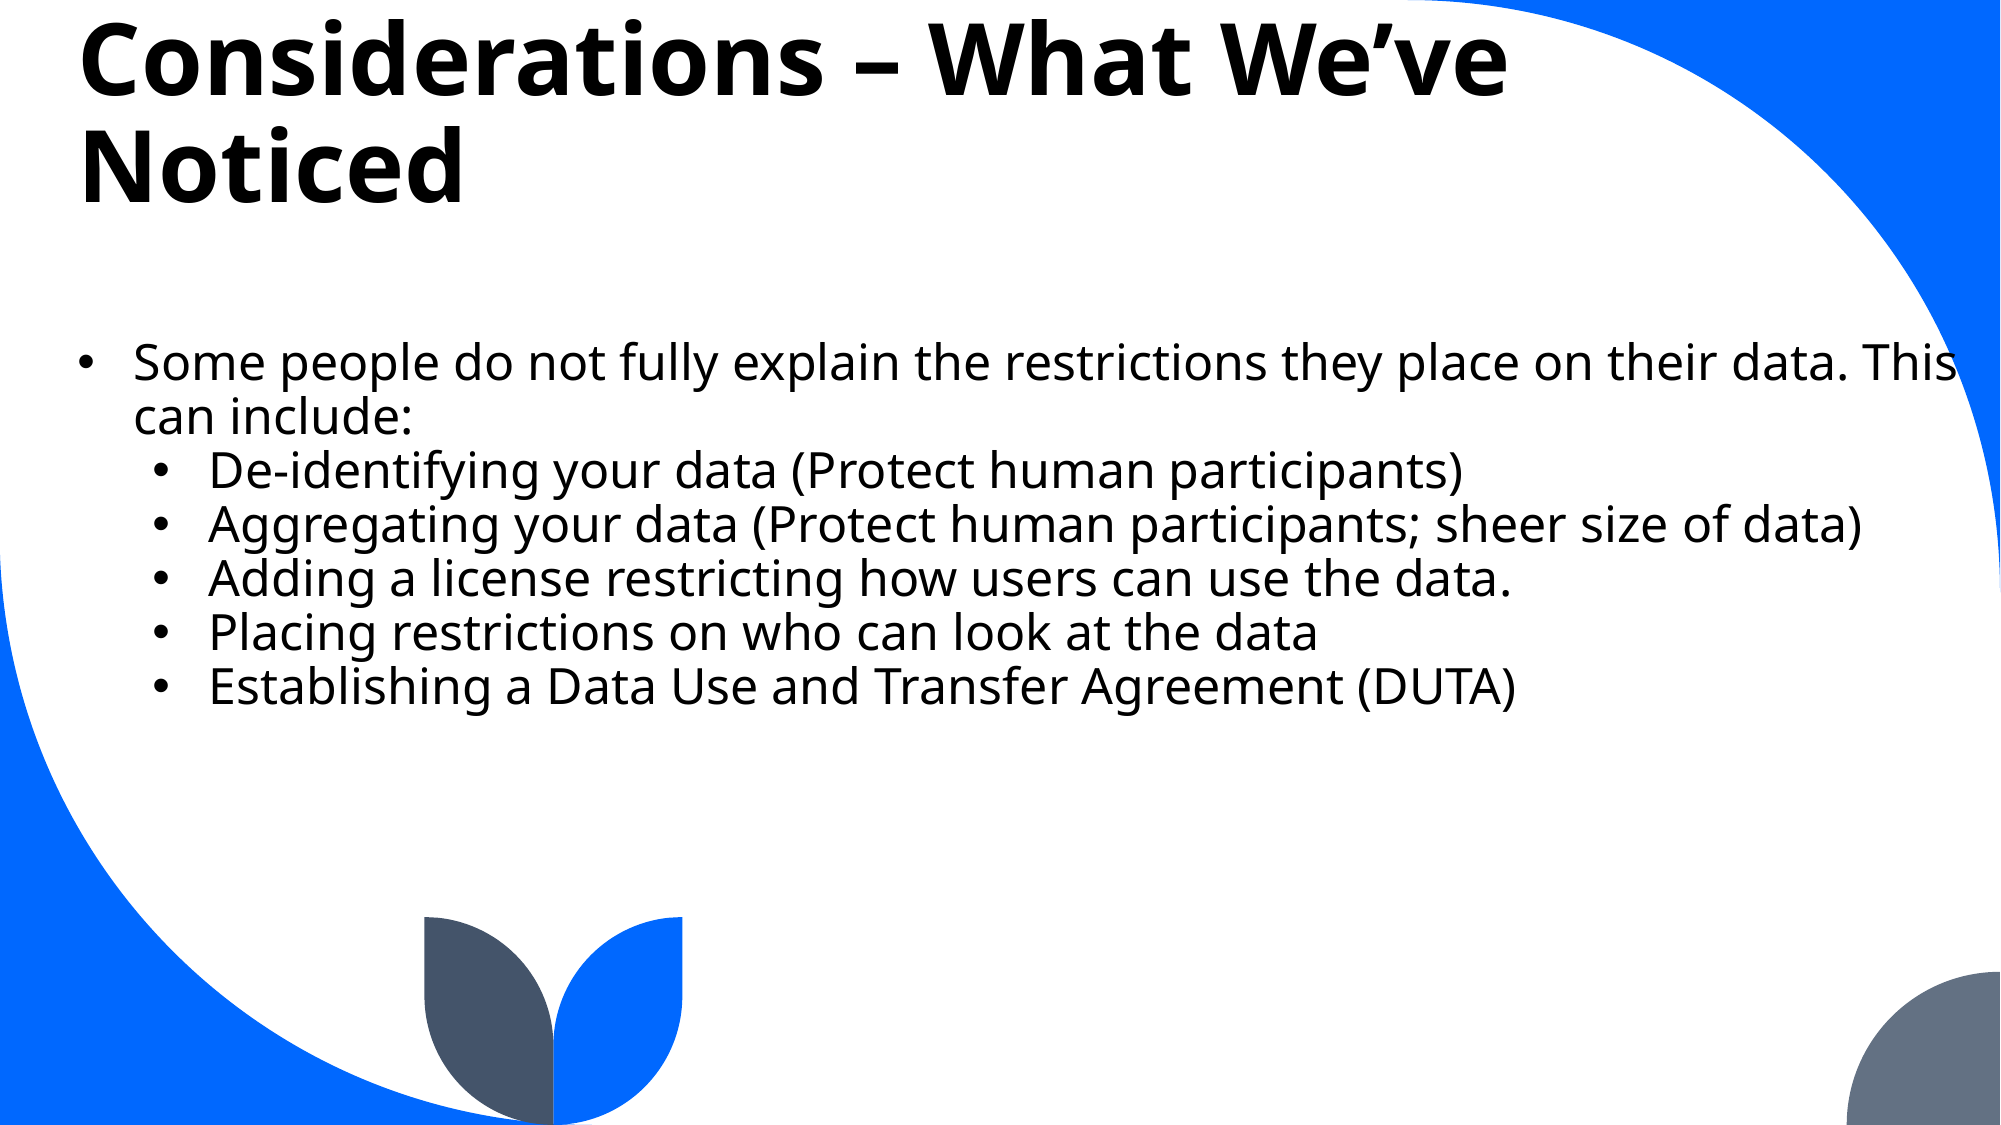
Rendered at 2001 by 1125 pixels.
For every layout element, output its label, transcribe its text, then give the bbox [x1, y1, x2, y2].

title Access, Distribution, or Reuse Considerations – What We’ve Noticed [62, 105, 1938, 232]
list Some people do not fully explain the restrictions they place on their data. This can include: De-identifying your data (Protect human participants) Aggregating your data (Protect human participants; sheer size of data) Adding a license restricting how users can use the data. Placing restrictions on who can look at the data Establishing a Data Use and Transfer Agreement (DUTA) [62, 329, 2000, 978]
